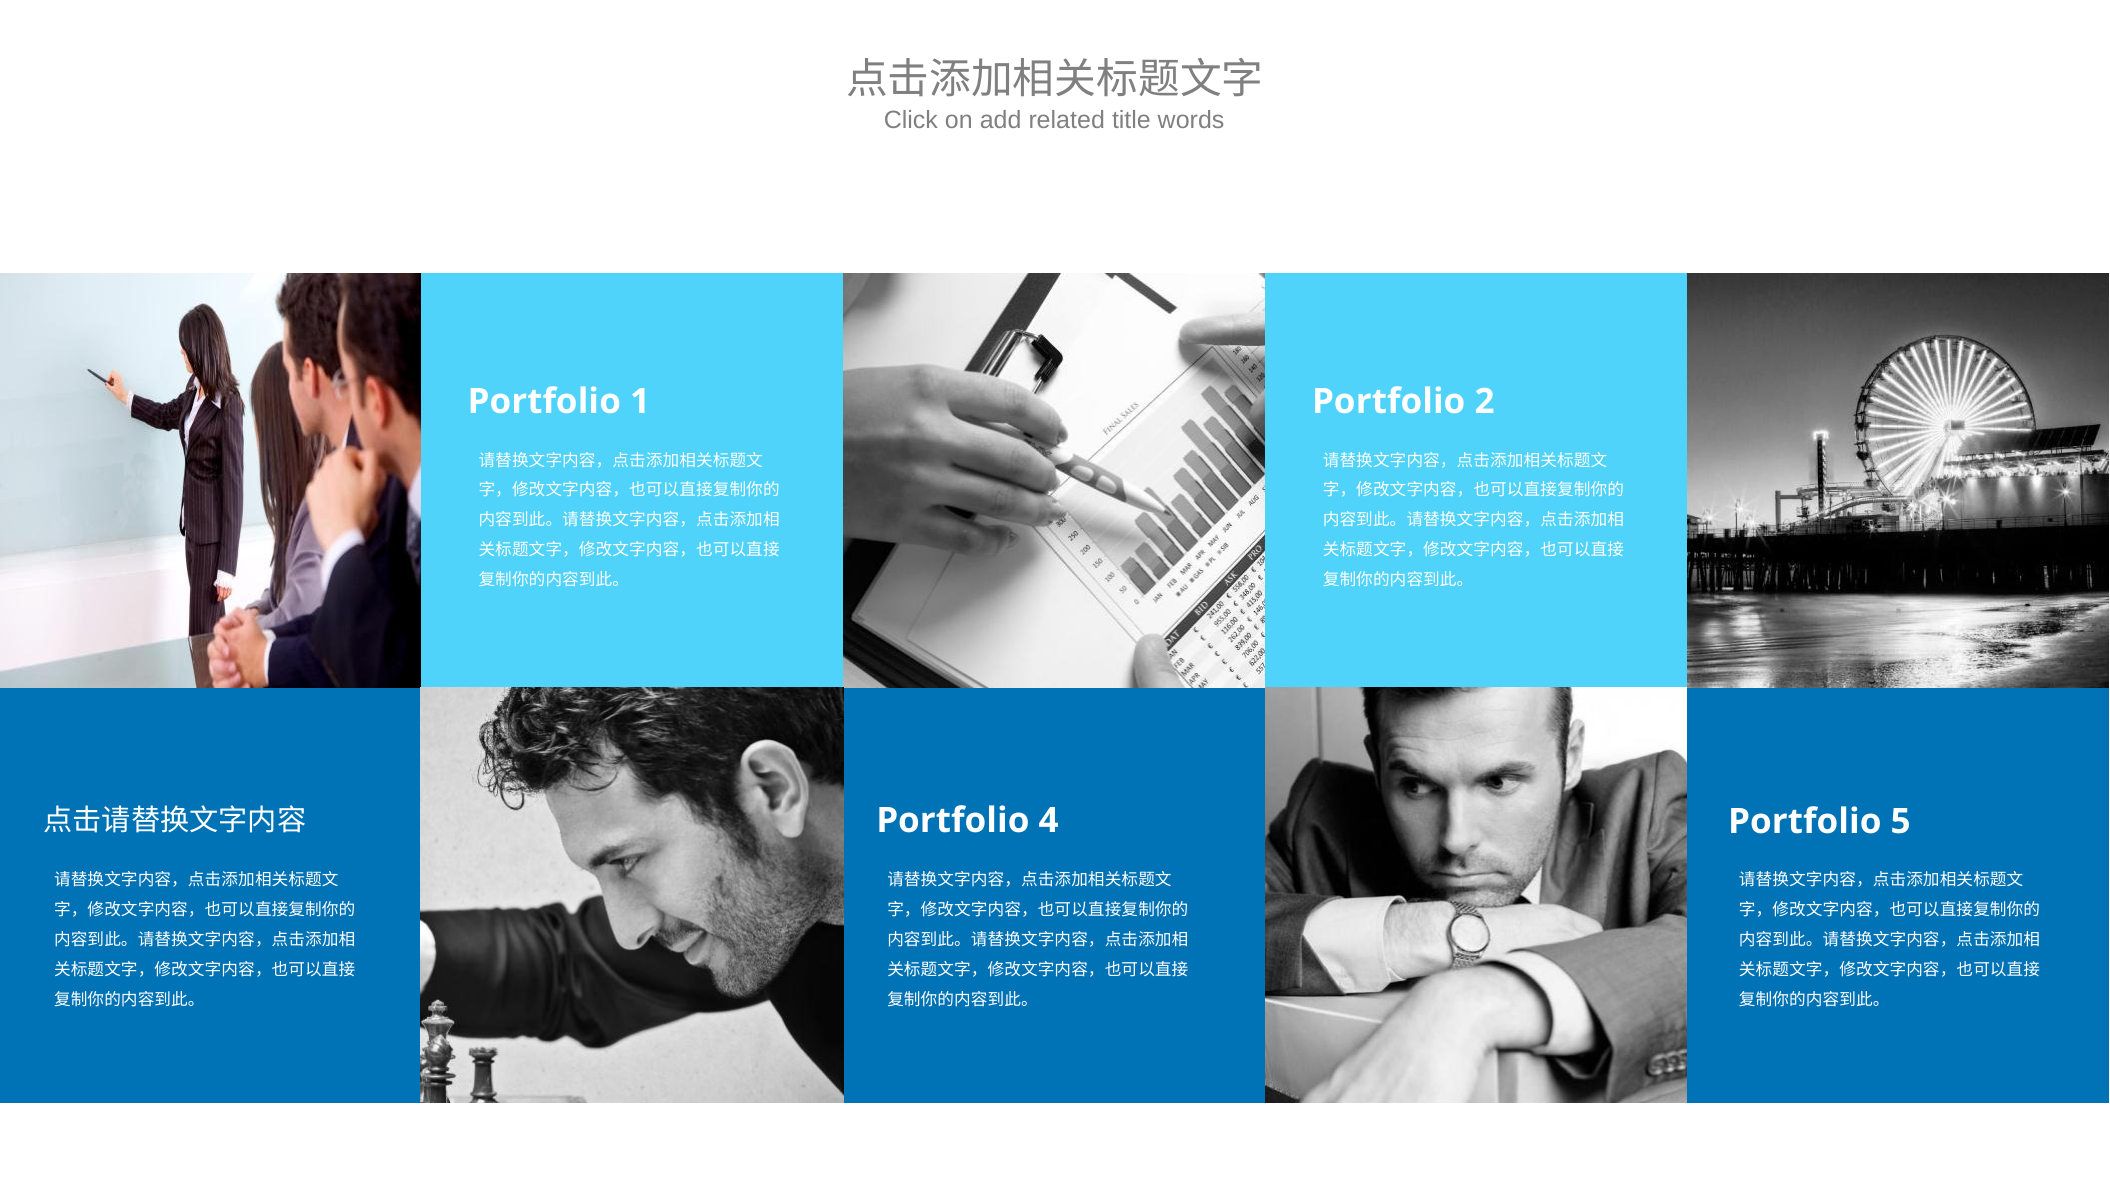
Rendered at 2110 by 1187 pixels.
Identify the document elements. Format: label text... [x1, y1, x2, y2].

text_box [0, 273, 420, 1103]
text_box 点击添加相关标题文字 [803, 44, 1307, 107]
text_box Click on add related title words [864, 95, 1246, 158]
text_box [843, 273, 1265, 1103]
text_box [1687, 273, 2109, 1103]
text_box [420, 273, 843, 1103]
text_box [1265, 273, 1687, 1103]
